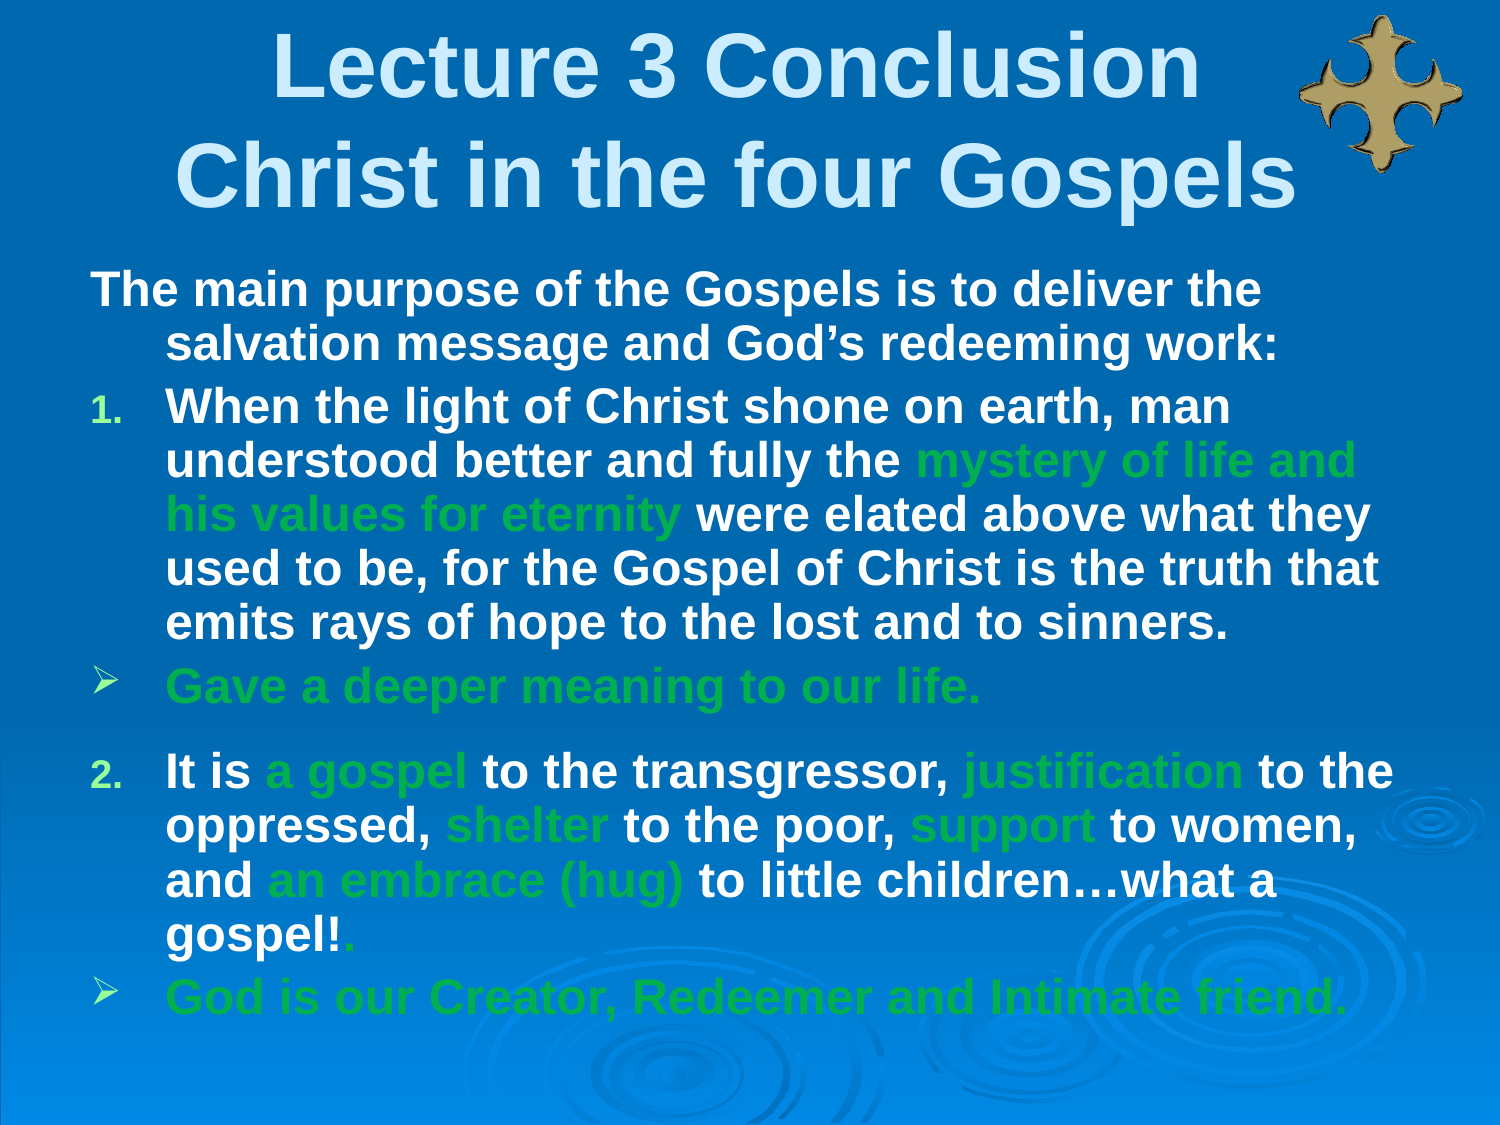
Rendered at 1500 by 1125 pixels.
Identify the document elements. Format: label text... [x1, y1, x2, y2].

picture [1293, 0, 1471, 188]
list The main purpose of the Gospels is to deliver the salvation message and God’s redeeming work: When the light of Christ shone on earth, man understood better and fully the mystery of life and his values for eternity were elated above what they used to be, for the Gospel of Christ is the truth that emits rays of hope to the lost and to sinners. Gave a deeper meaning to our life. It is a gospel to the transgressor, justification to the oppressed, shelter to the poor, support to women, and an embrace (hug) to little children…what a gospel!. God is our Creator, Redeemer and Intimate friend. [74, 255, 1426, 1059]
title Lecture 3 Conclusion Christ in the four Gospels [74, 0, 1426, 233]
